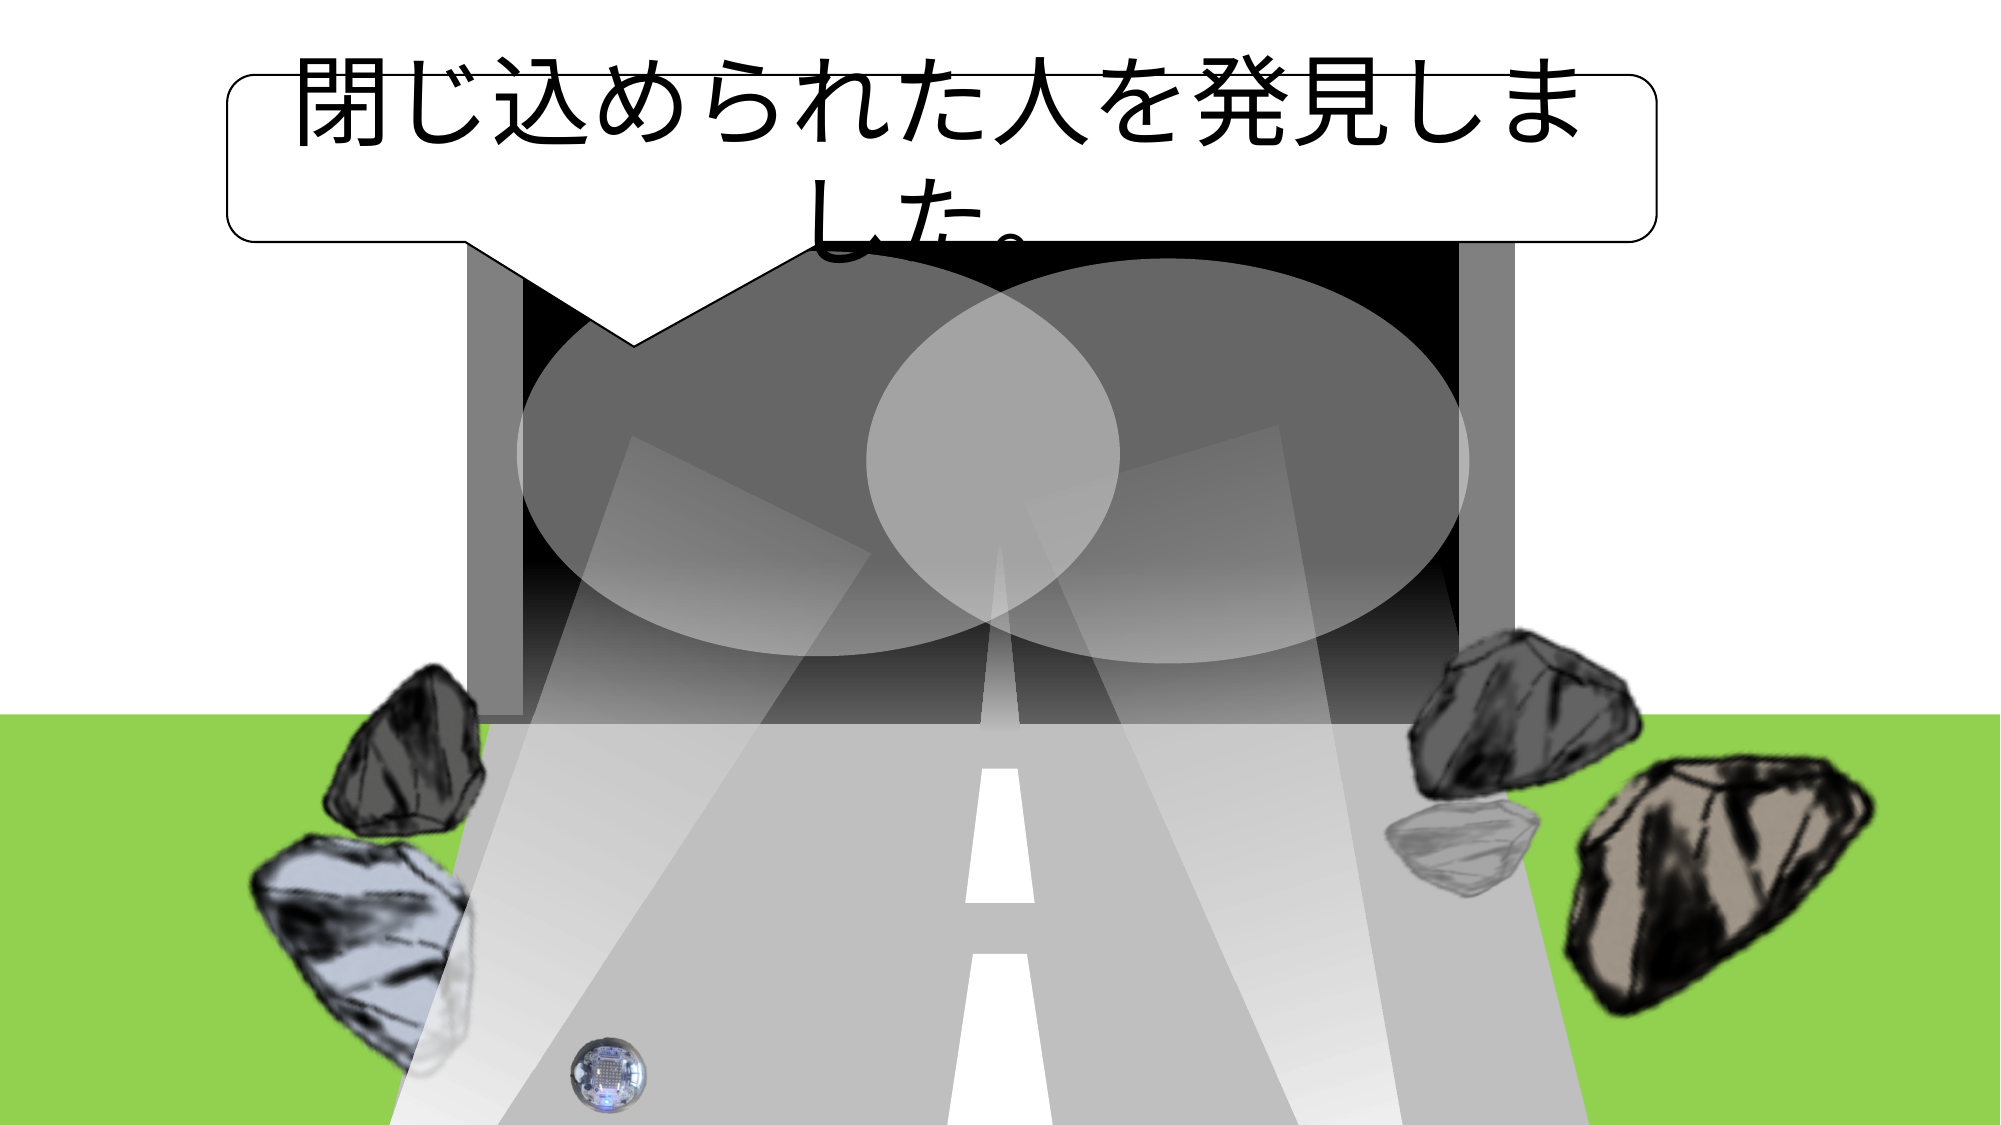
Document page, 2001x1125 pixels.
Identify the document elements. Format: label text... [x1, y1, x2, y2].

picture [166, 687, 404, 1121]
picture [1470, 614, 1906, 976]
text_box 閉じ込められた人を発見しました。 [226, 73, 1658, 183]
picture [557, 1033, 655, 1119]
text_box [404, 251, 1470, 1125]
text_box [0, 183, 2000, 1125]
